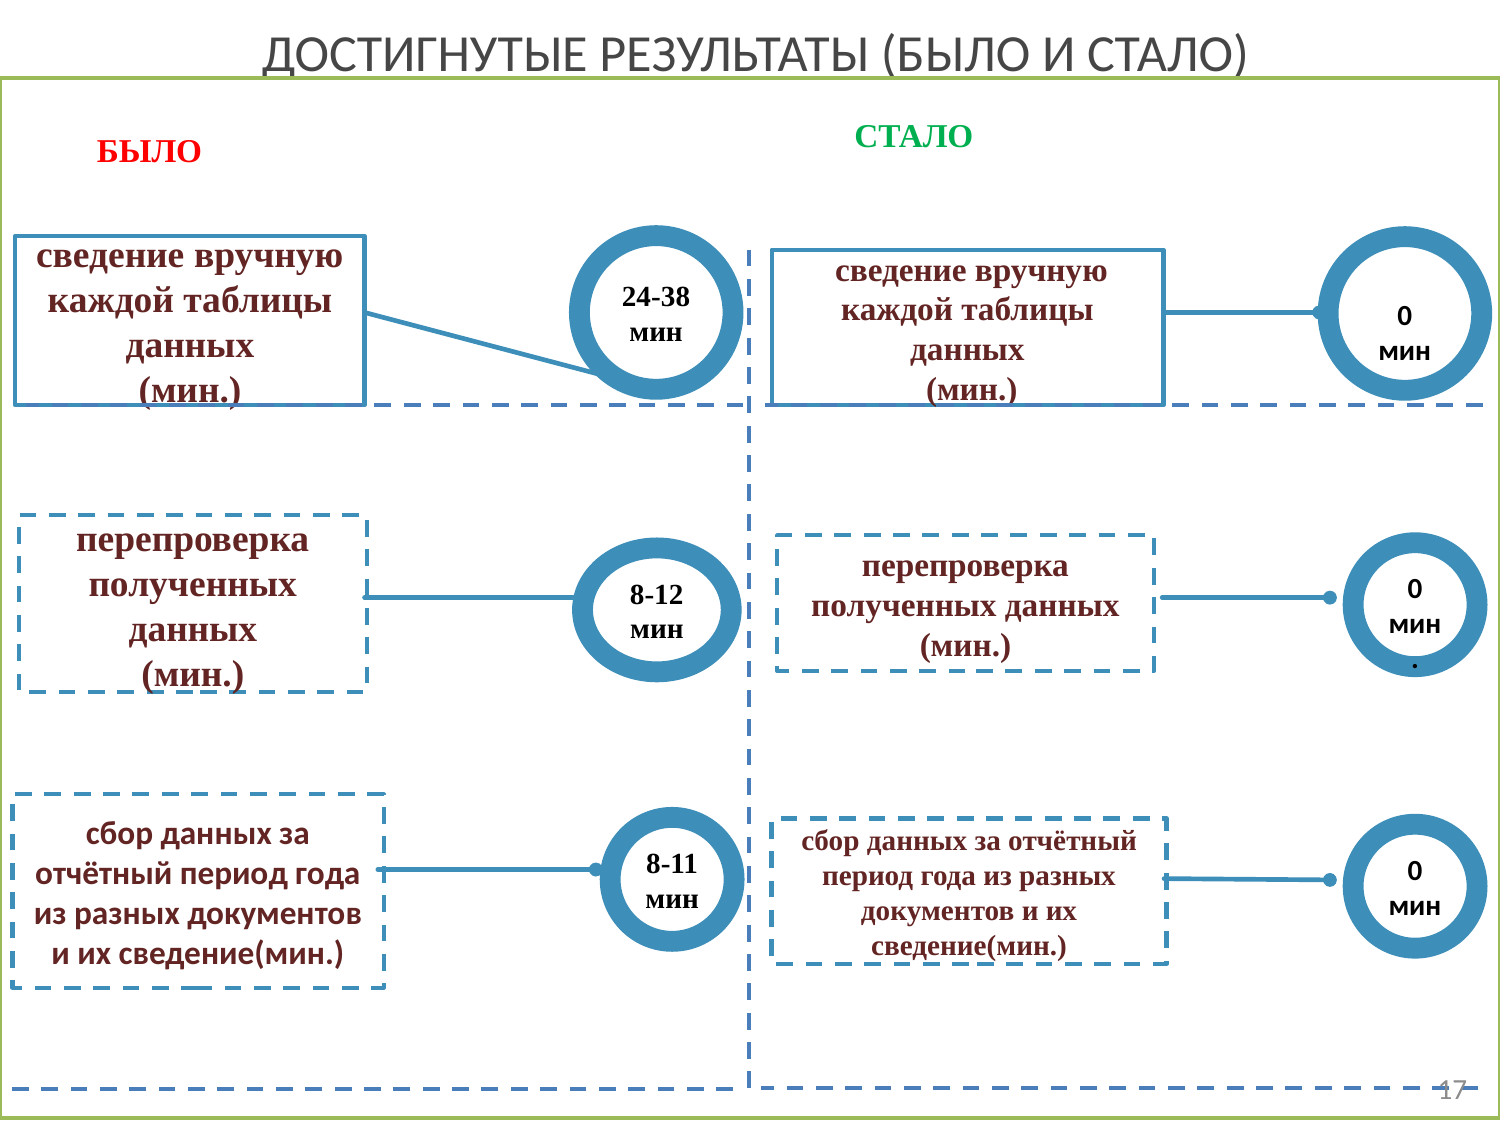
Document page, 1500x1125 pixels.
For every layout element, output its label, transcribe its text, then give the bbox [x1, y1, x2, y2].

text_box СТАЛО [809, 106, 1019, 162]
slide_number 17 [1410, 1057, 1483, 1118]
text_box БЫЛО [41, 121, 258, 176]
text_box Достигнутые результаты (было и стало) [18, 0, 1500, 76]
text_box [0, 76, 1500, 1120]
